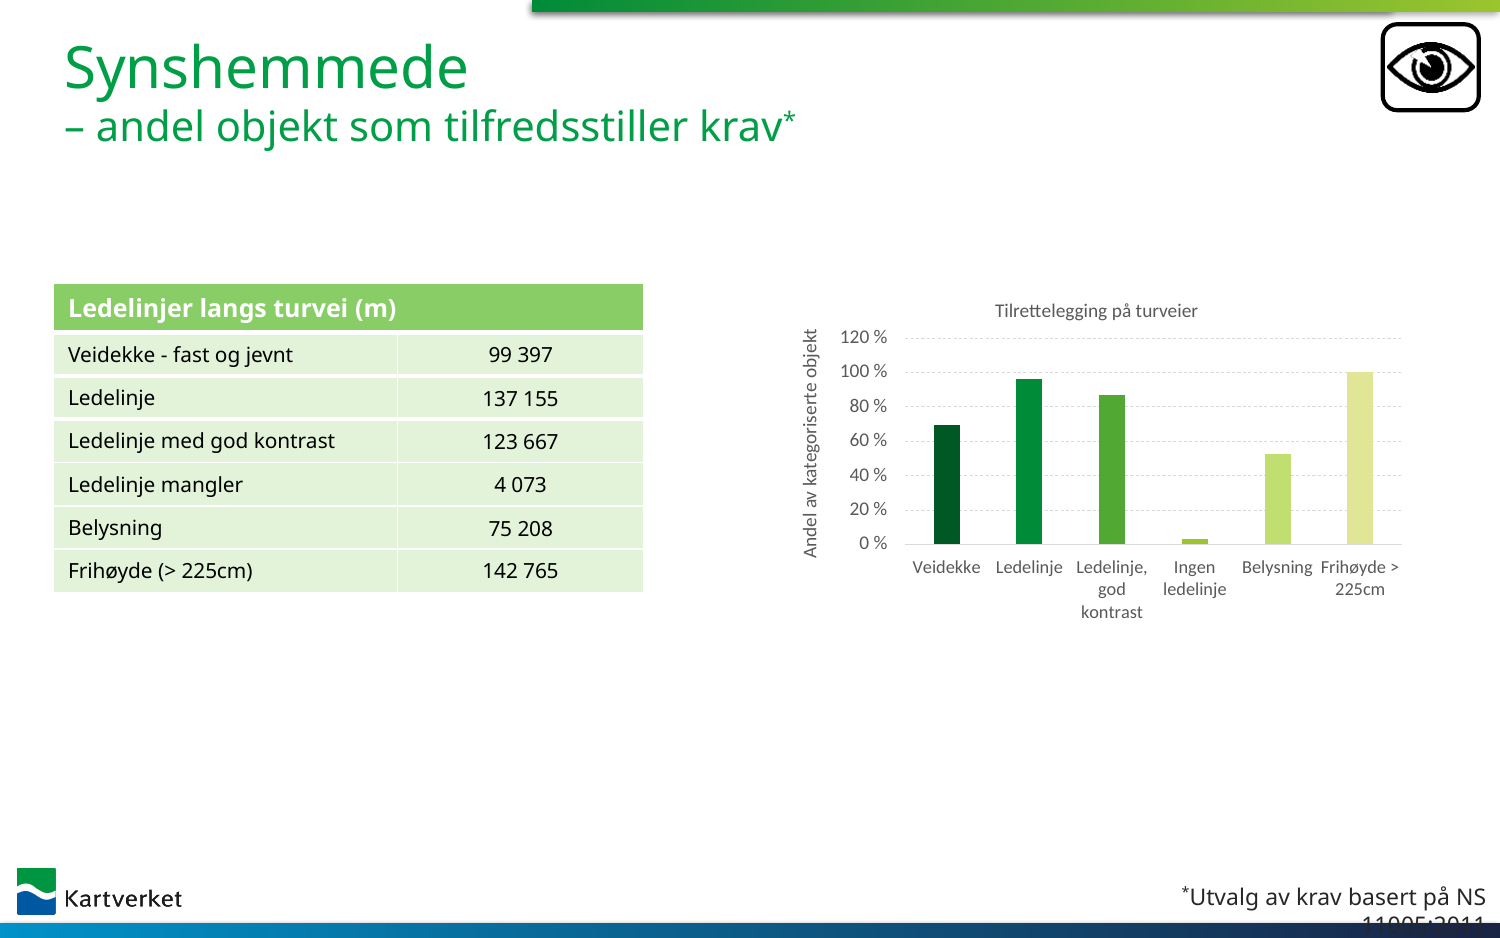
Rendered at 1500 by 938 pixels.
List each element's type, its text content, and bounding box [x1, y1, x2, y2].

table_cell 123 667 [398, 421, 643, 462]
table_cell 4 073 [398, 463, 643, 505]
table_cell 99 397 [398, 335, 643, 374]
table_cell Ledelinje [54, 378, 397, 417]
table_cell Belysning [54, 507, 397, 548]
table_cell Frihøyde (> 225cm) [54, 550, 397, 592]
table_cell 142 765 [398, 550, 643, 592]
table_cell 75 208 [398, 507, 643, 548]
picture [791, 291, 1402, 630]
table_cell 137 155 [398, 378, 643, 417]
table_header Ledelinjer langs turvei (m) [54, 284, 643, 330]
text_box Synshemmede – andel objekt som tilfredsstiller krav* [49, 24, 1431, 158]
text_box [1382, 24, 1480, 111]
text_box *Utvalg av krav basert på NS 11005:2011 [1068, 873, 1500, 938]
table_cell Ledelinje mangler [54, 463, 397, 505]
table_cell Veidekke - fast og jevnt [54, 335, 397, 374]
table_cell Ledelinje med god kontrast [54, 421, 397, 462]
